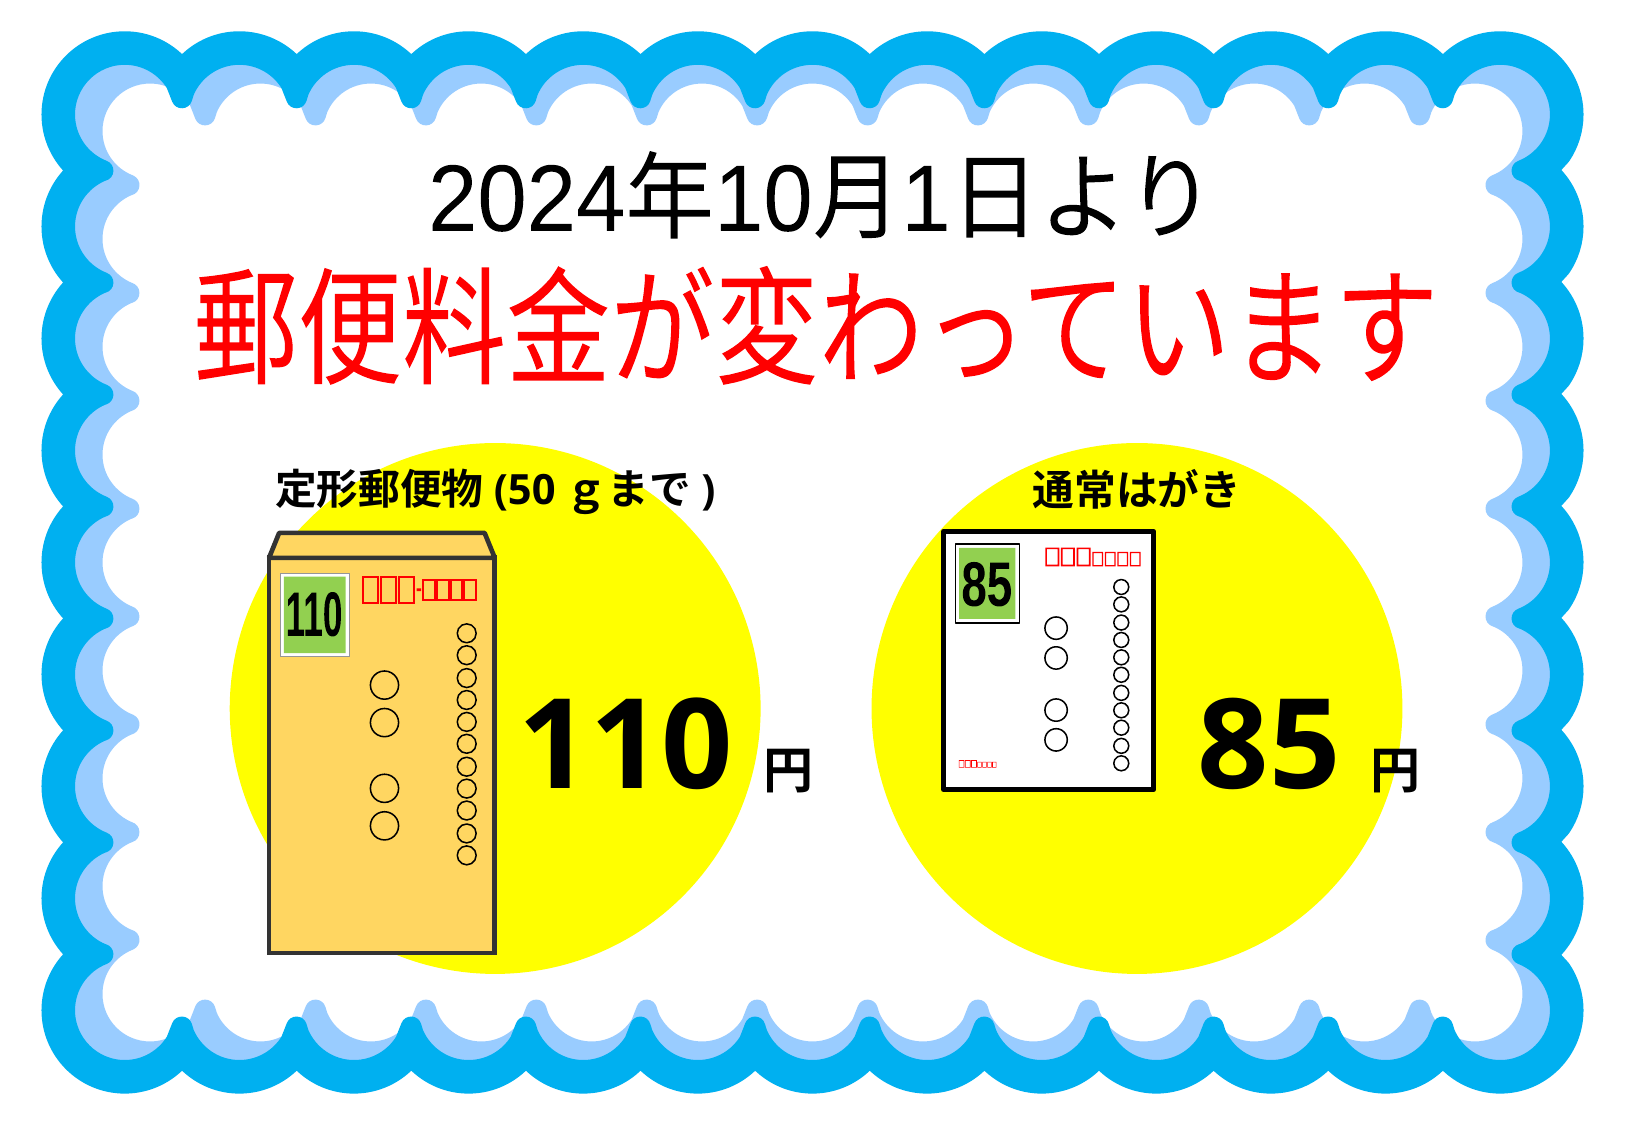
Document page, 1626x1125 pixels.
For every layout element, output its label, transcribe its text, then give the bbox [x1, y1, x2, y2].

text_box [301, 58, 404, 118]
text_box [301, 1007, 404, 1067]
text_box [414, 58, 520, 118]
text_box [1103, 58, 1210, 118]
text_box 110円 [503, 656, 828, 821]
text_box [268, 532, 495, 954]
text_box [1103, 1007, 1210, 1067]
text_box [49, 39, 1576, 1086]
text_box [527, 58, 1098, 118]
text_box [1221, 1007, 1323, 1067]
text_box [1339, 59, 1437, 118]
text_box [227, 575, 263, 842]
text_box [409, 440, 581, 455]
text_box [187, 59, 286, 118]
text_box [187, 1007, 286, 1066]
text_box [871, 442, 1436, 975]
text_box 定形郵便物(50ｇまで) [260, 455, 731, 521]
text_box [1221, 58, 1323, 118]
text_box [414, 1007, 520, 1067]
text_box [295, 521, 758, 977]
text_box [1339, 1007, 1437, 1066]
text_box [77, 59, 169, 1066]
text_box [1456, 59, 1548, 1066]
text_box [527, 1007, 1098, 1067]
